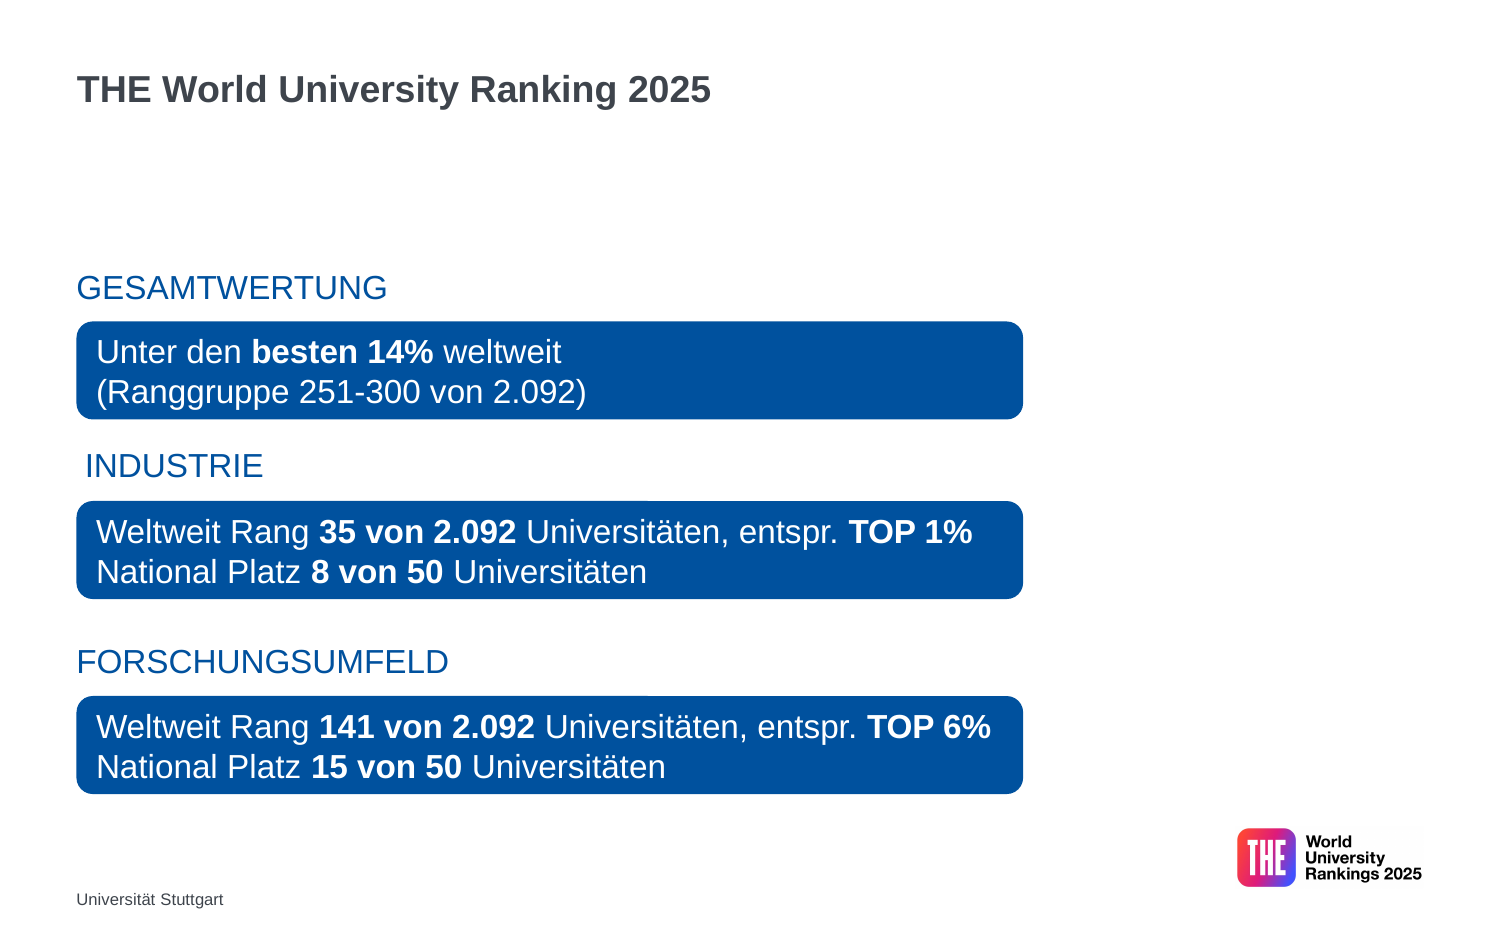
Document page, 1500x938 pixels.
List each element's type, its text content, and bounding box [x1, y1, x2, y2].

text_box Unter den besten 14% weltweit (Ranggruppe 251-300 von 2.092) [75, 320, 1025, 421]
text_box Gesamtwertung [76, 262, 727, 302]
footer Universität Stuttgart [76, 888, 1072, 910]
text_box Forschungsumfeld [76, 637, 727, 677]
text_box Weltweit Rang 141 von 2.092 Universitäten, entspr. TOP 6% National Platz 15 von 50 Universitäten [75, 694, 1025, 796]
text_box Industrie [84, 440, 735, 480]
title THE World University Ranking 2025 [76, 64, 1424, 111]
text_box Weltweit Rang 35 von 2.092 Universitäten, entspr. TOP 1% National Platz 8 von 50 Universitäten [75, 499, 1025, 601]
picture [1235, 826, 1424, 889]
